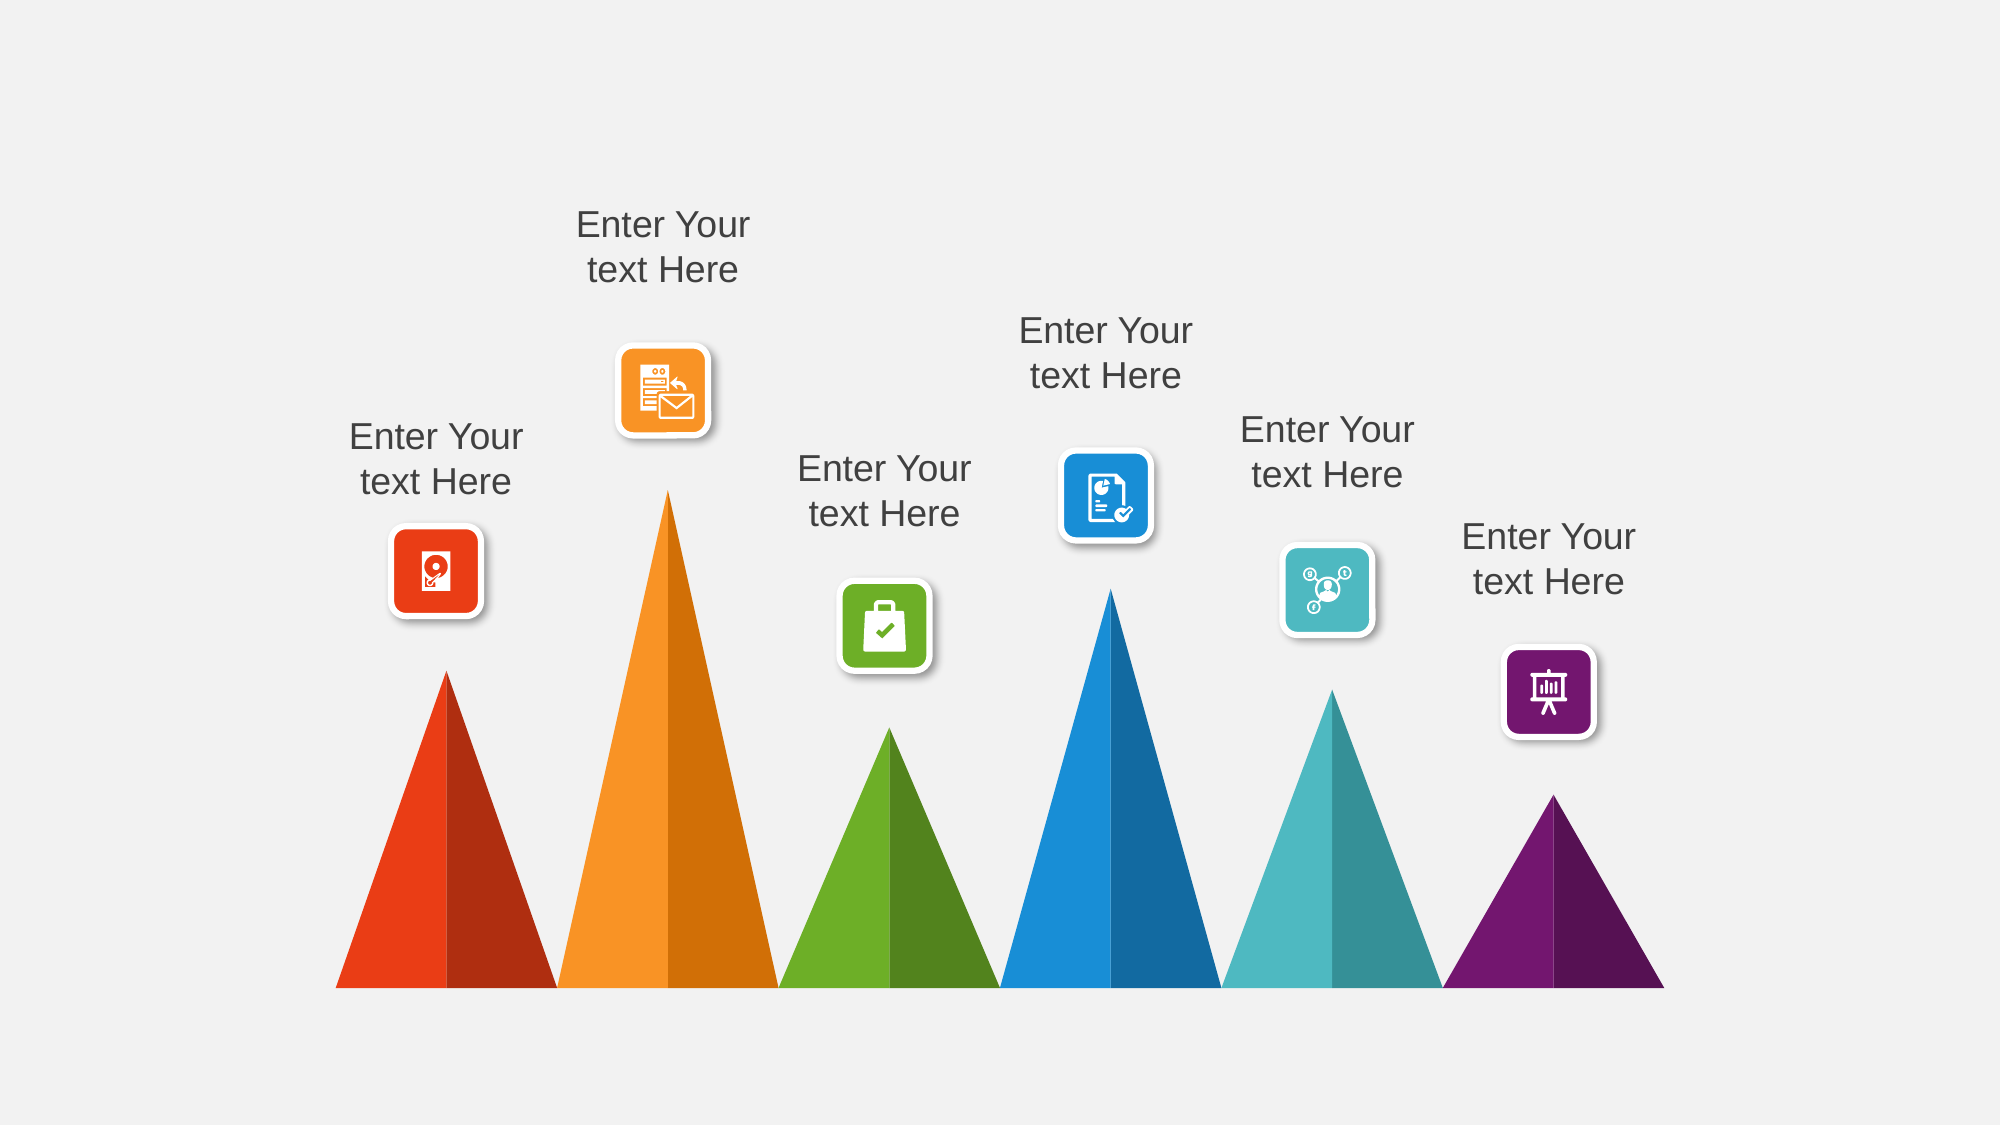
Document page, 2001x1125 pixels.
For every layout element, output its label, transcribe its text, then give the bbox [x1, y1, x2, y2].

text_box [389, 525, 483, 618]
text_box [1502, 645, 1595, 738]
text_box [557, 490, 779, 989]
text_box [1088, 473, 1134, 523]
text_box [1282, 544, 1373, 635]
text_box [999, 588, 1222, 989]
text_box [838, 579, 931, 672]
text_box Enter Your text Here [761, 437, 1008, 542]
text_box [658, 393, 695, 419]
text_box Enter Your text Here [983, 298, 1229, 403]
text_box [778, 727, 999, 989]
text_box [1059, 449, 1153, 542]
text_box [335, 670, 557, 989]
text_box Enter Your text Here [1204, 398, 1451, 503]
text_box [863, 600, 906, 652]
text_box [1221, 689, 1443, 989]
text_box Enter Your text Here [1425, 504, 1672, 610]
text_box Enter Your text Here [313, 404, 559, 509]
text_box Enter Your text Here [540, 192, 787, 297]
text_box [1442, 794, 1665, 989]
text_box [1530, 669, 1568, 715]
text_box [421, 551, 451, 591]
text_box [617, 344, 710, 437]
text_box [640, 364, 687, 411]
